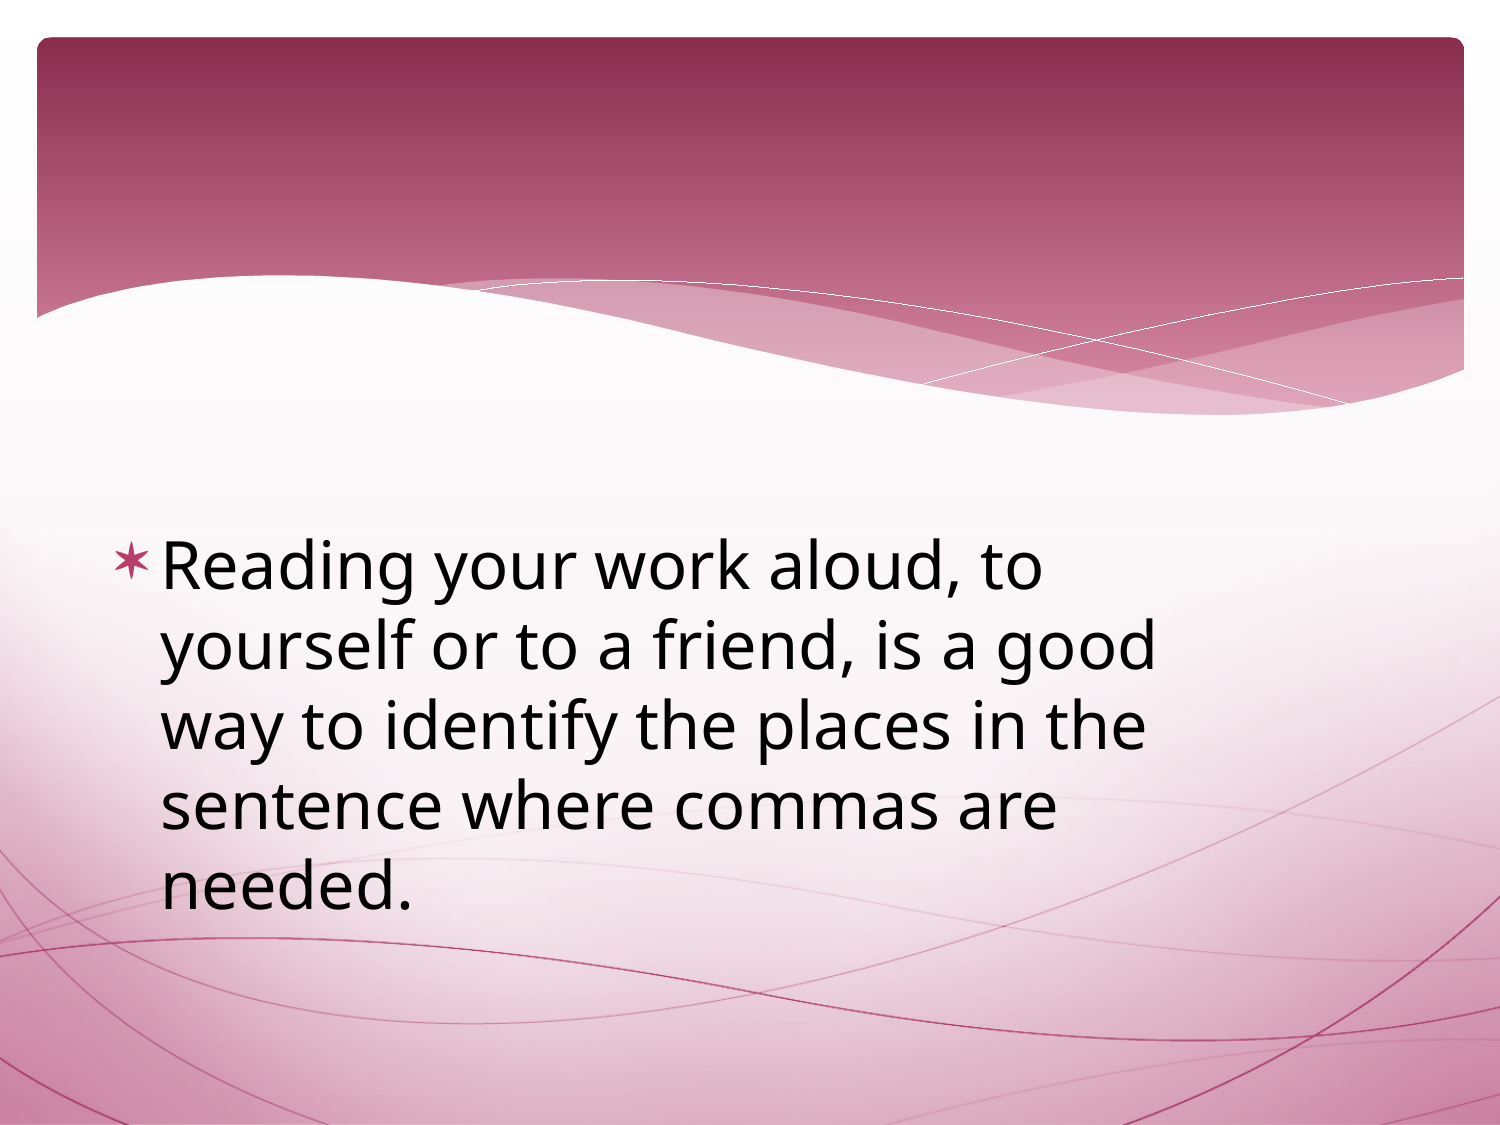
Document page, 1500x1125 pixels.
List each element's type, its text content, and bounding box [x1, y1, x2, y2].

list Reading your work aloud, to yourself or to a friend, is a good way to identify the places in the sentence where commas are needed. [100, 515, 1316, 1082]
